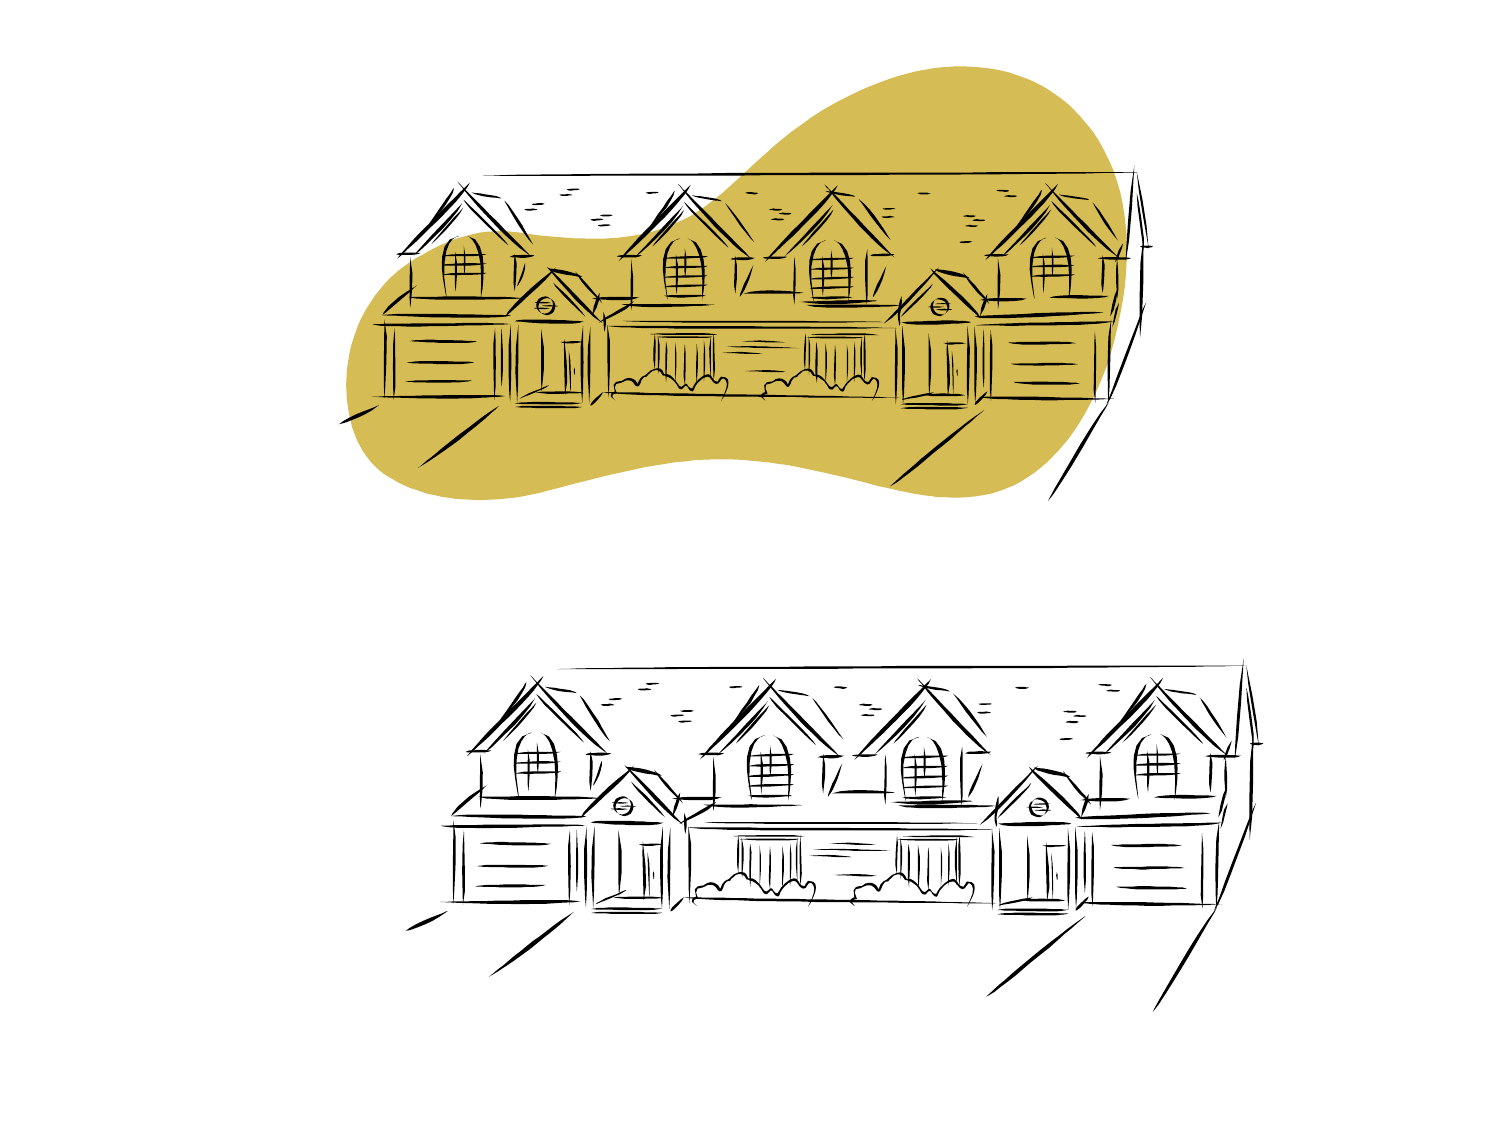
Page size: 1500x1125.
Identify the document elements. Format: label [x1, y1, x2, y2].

text_box [1045, 847, 1050, 902]
picture [338, 66, 1154, 501]
text_box [890, 800, 961, 805]
text_box [783, 880, 789, 889]
text_box [1122, 704, 1157, 743]
text_box [1172, 755, 1178, 763]
text_box [1119, 684, 1147, 724]
text_box [1174, 775, 1178, 794]
text_box [821, 753, 826, 794]
text_box [787, 766, 792, 774]
text_box [1081, 801, 1089, 816]
text_box [1164, 689, 1197, 695]
text_box [705, 678, 776, 752]
text_box [1075, 896, 1089, 911]
text_box [581, 765, 634, 816]
text_box [858, 687, 926, 754]
text_box [979, 771, 1032, 826]
text_box [405, 911, 448, 932]
text_box [785, 756, 791, 764]
text_box [939, 757, 945, 765]
text_box [631, 781, 665, 818]
text_box [824, 755, 844, 759]
text_box [687, 806, 712, 821]
text_box [642, 846, 647, 901]
text_box [579, 695, 610, 742]
text_box [703, 804, 802, 808]
text_box [694, 872, 741, 897]
text_box [672, 796, 722, 801]
text_box [673, 800, 680, 814]
text_box [477, 864, 549, 868]
text_box [831, 790, 884, 794]
text_box [1152, 908, 1217, 1012]
text_box [479, 754, 483, 789]
text_box [595, 890, 627, 905]
text_box [584, 825, 588, 908]
text_box [618, 807, 634, 817]
text_box [1249, 734, 1254, 840]
text_box [1160, 733, 1176, 753]
text_box [917, 785, 949, 789]
text_box [924, 679, 931, 686]
text_box [1209, 753, 1213, 793]
text_box [1254, 742, 1264, 746]
text_box [927, 737, 943, 755]
text_box [618, 830, 622, 892]
text_box [452, 819, 456, 905]
text_box [1065, 720, 1079, 724]
text_box [478, 796, 601, 800]
text_box [1113, 866, 1185, 870]
text_box [591, 820, 664, 826]
text_box [910, 878, 918, 888]
text_box [1214, 818, 1249, 910]
text_box [554, 763, 559, 771]
text_box [997, 908, 1069, 912]
text_box [772, 735, 789, 753]
text_box [1080, 798, 1131, 802]
text_box [628, 798, 634, 805]
text_box [1134, 776, 1139, 799]
text_box [1034, 797, 1048, 803]
text_box [630, 770, 683, 825]
text_box [1028, 766, 1081, 817]
text_box [1099, 755, 1103, 798]
text_box [760, 884, 782, 897]
text_box [553, 753, 558, 761]
text_box [654, 770, 678, 797]
text_box [853, 899, 968, 904]
text_box [536, 694, 584, 743]
text_box [1028, 808, 1044, 818]
text_box [771, 686, 839, 755]
text_box [1156, 696, 1204, 744]
text_box [732, 684, 760, 724]
text_box [1220, 803, 1228, 829]
text_box [900, 737, 920, 787]
text_box [488, 911, 574, 977]
text_box [614, 796, 628, 802]
text_box [1067, 827, 1071, 909]
text_box [949, 878, 956, 884]
text_box [593, 760, 602, 786]
text_box [1116, 886, 1187, 890]
text_box [1246, 665, 1259, 742]
text_box [812, 698, 844, 740]
text_box [1033, 767, 1065, 777]
text_box [1224, 759, 1228, 799]
text_box [1223, 740, 1232, 761]
text_box [736, 705, 770, 744]
text_box [997, 912, 1069, 916]
text_box [1076, 822, 1218, 828]
text_box [957, 881, 975, 908]
text_box [1075, 812, 1212, 820]
text_box [1215, 820, 1220, 903]
text_box [475, 884, 546, 888]
text_box [667, 827, 671, 910]
text_box [898, 804, 996, 809]
text_box [591, 907, 662, 911]
text_box [748, 794, 788, 798]
text_box [746, 735, 765, 786]
text_box [1154, 794, 1217, 799]
text_box [1111, 843, 1182, 848]
text_box [1106, 699, 1155, 752]
text_box [1218, 790, 1225, 818]
text_box [998, 821, 1072, 827]
text_box [991, 828, 995, 911]
text_box [850, 872, 900, 907]
text_box [660, 845, 664, 897]
text_box [751, 878, 759, 887]
text_box [499, 682, 527, 722]
text_box [687, 827, 991, 831]
text_box [875, 699, 926, 754]
text_box [538, 684, 606, 752]
text_box [545, 686, 577, 693]
text_box [998, 897, 1033, 906]
text_box [743, 872, 749, 880]
text_box [592, 752, 612, 756]
text_box [452, 814, 587, 819]
text_box [997, 783, 1032, 819]
text_box [1159, 762, 1181, 766]
text_box [798, 880, 816, 899]
text_box [405, 553, 1264, 1012]
text_box [591, 826, 595, 908]
text_box [632, 767, 657, 776]
text_box [712, 757, 716, 796]
text_box [1085, 902, 1216, 906]
text_box [986, 916, 1086, 997]
text_box [809, 854, 853, 858]
text_box [917, 685, 950, 692]
text_box [1211, 754, 1224, 758]
text_box [1234, 658, 1244, 755]
text_box [777, 690, 810, 697]
text_box [1199, 697, 1227, 738]
text_box [589, 751, 593, 791]
text_box [1246, 687, 1254, 738]
text_box [503, 702, 537, 741]
text_box [1200, 833, 1204, 903]
text_box [688, 828, 692, 897]
text_box [554, 773, 558, 796]
text_box [902, 872, 908, 881]
text_box [698, 752, 725, 756]
text_box [941, 880, 948, 890]
text_box [1048, 898, 1066, 902]
text_box [926, 755, 949, 759]
text_box [968, 763, 983, 798]
text_box [471, 676, 544, 750]
text_box [827, 763, 843, 797]
text_box [995, 796, 999, 806]
text_box [994, 813, 998, 828]
text_box [769, 696, 816, 745]
text_box [556, 665, 1242, 670]
text_box [925, 689, 987, 751]
text_box [902, 796, 942, 800]
text_box [1133, 734, 1152, 775]
text_box [917, 775, 949, 779]
text_box [684, 897, 850, 903]
text_box [1085, 751, 1112, 755]
text_box [1092, 677, 1163, 751]
text_box [454, 900, 582, 905]
text_box [926, 765, 949, 769]
text_box [1027, 898, 1047, 902]
text_box [1158, 685, 1225, 754]
text_box [1062, 771, 1086, 799]
text_box [513, 732, 532, 796]
text_box [919, 886, 940, 897]
text_box [772, 753, 794, 757]
text_box [720, 700, 769, 753]
text_box [455, 824, 586, 829]
text_box [486, 698, 536, 750]
text_box [893, 704, 927, 744]
text_box [479, 841, 551, 846]
text_box [670, 897, 684, 912]
text_box [540, 732, 556, 751]
text_box [465, 749, 492, 753]
text_box [953, 693, 987, 737]
text_box [451, 784, 488, 817]
